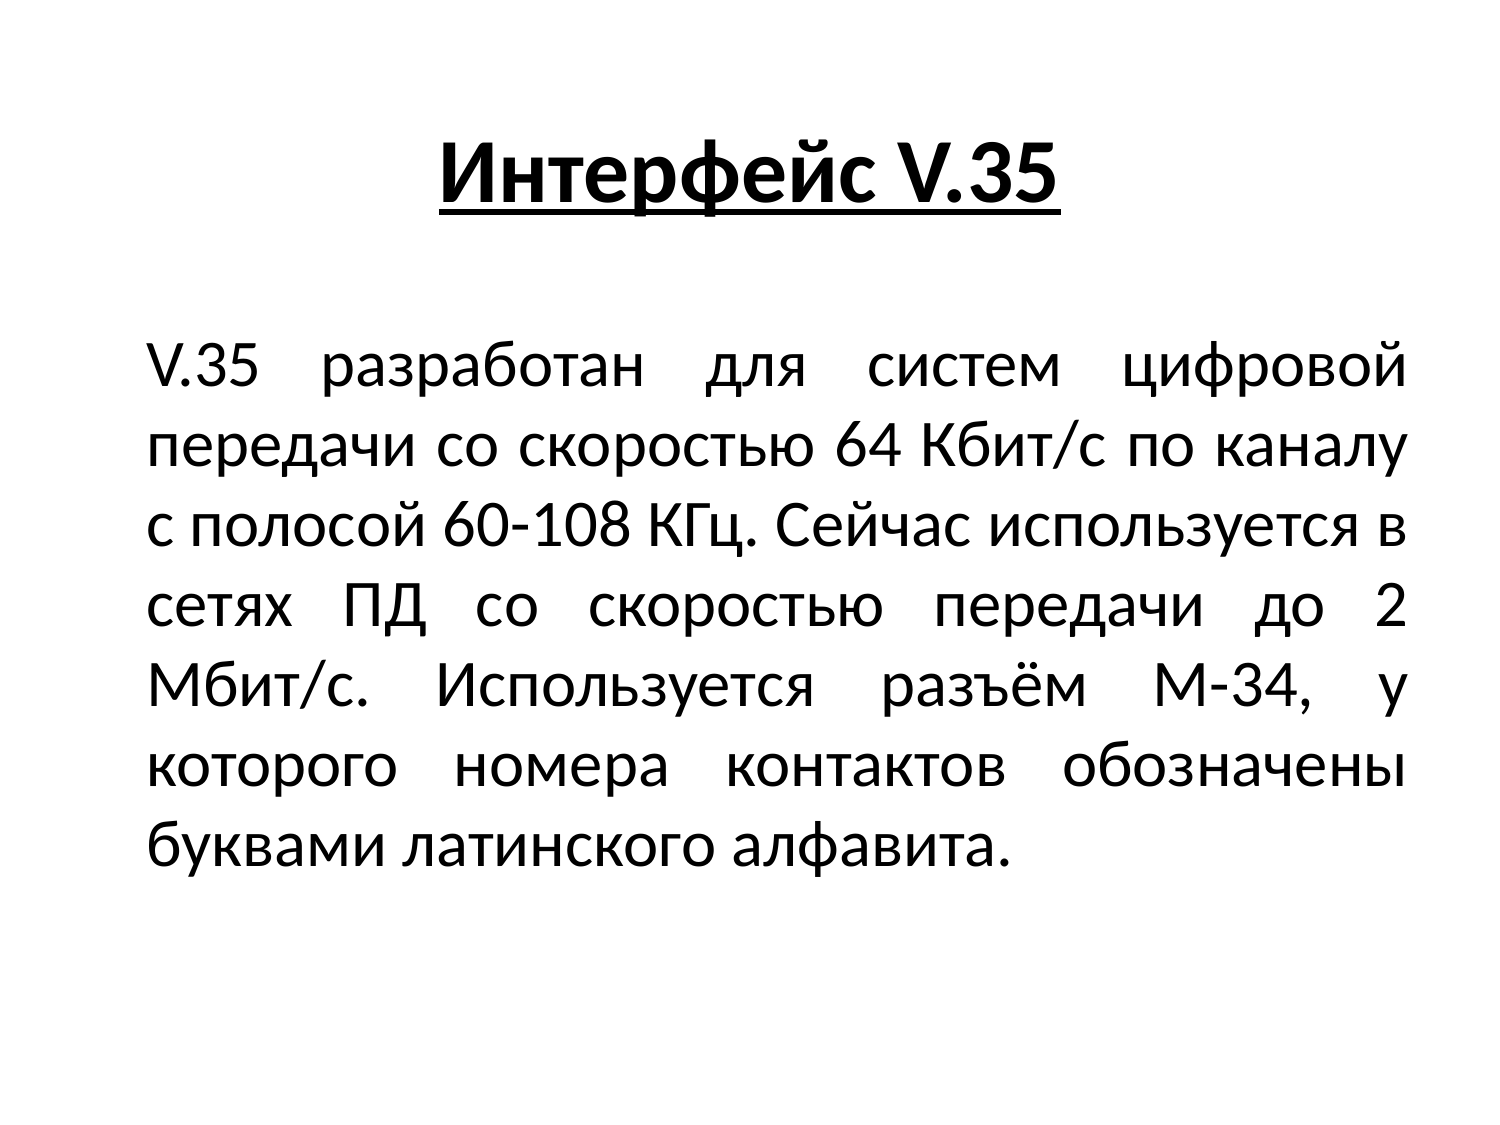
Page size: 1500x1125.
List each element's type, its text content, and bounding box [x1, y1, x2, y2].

title Интерфейс V.35 [75, 45, 1425, 288]
list V.35 разработан для систем цифровой передачи со скоростью 64 Кбит/с по каналу с полосой 60-108 КГц. Сейчас используется в сетях ПД со скоростью передачи до 2 Мбит/с. Используется разъём М-34, у которого номера контактов обозначены буквами латинского алфавита. [75, 312, 1425, 1005]
